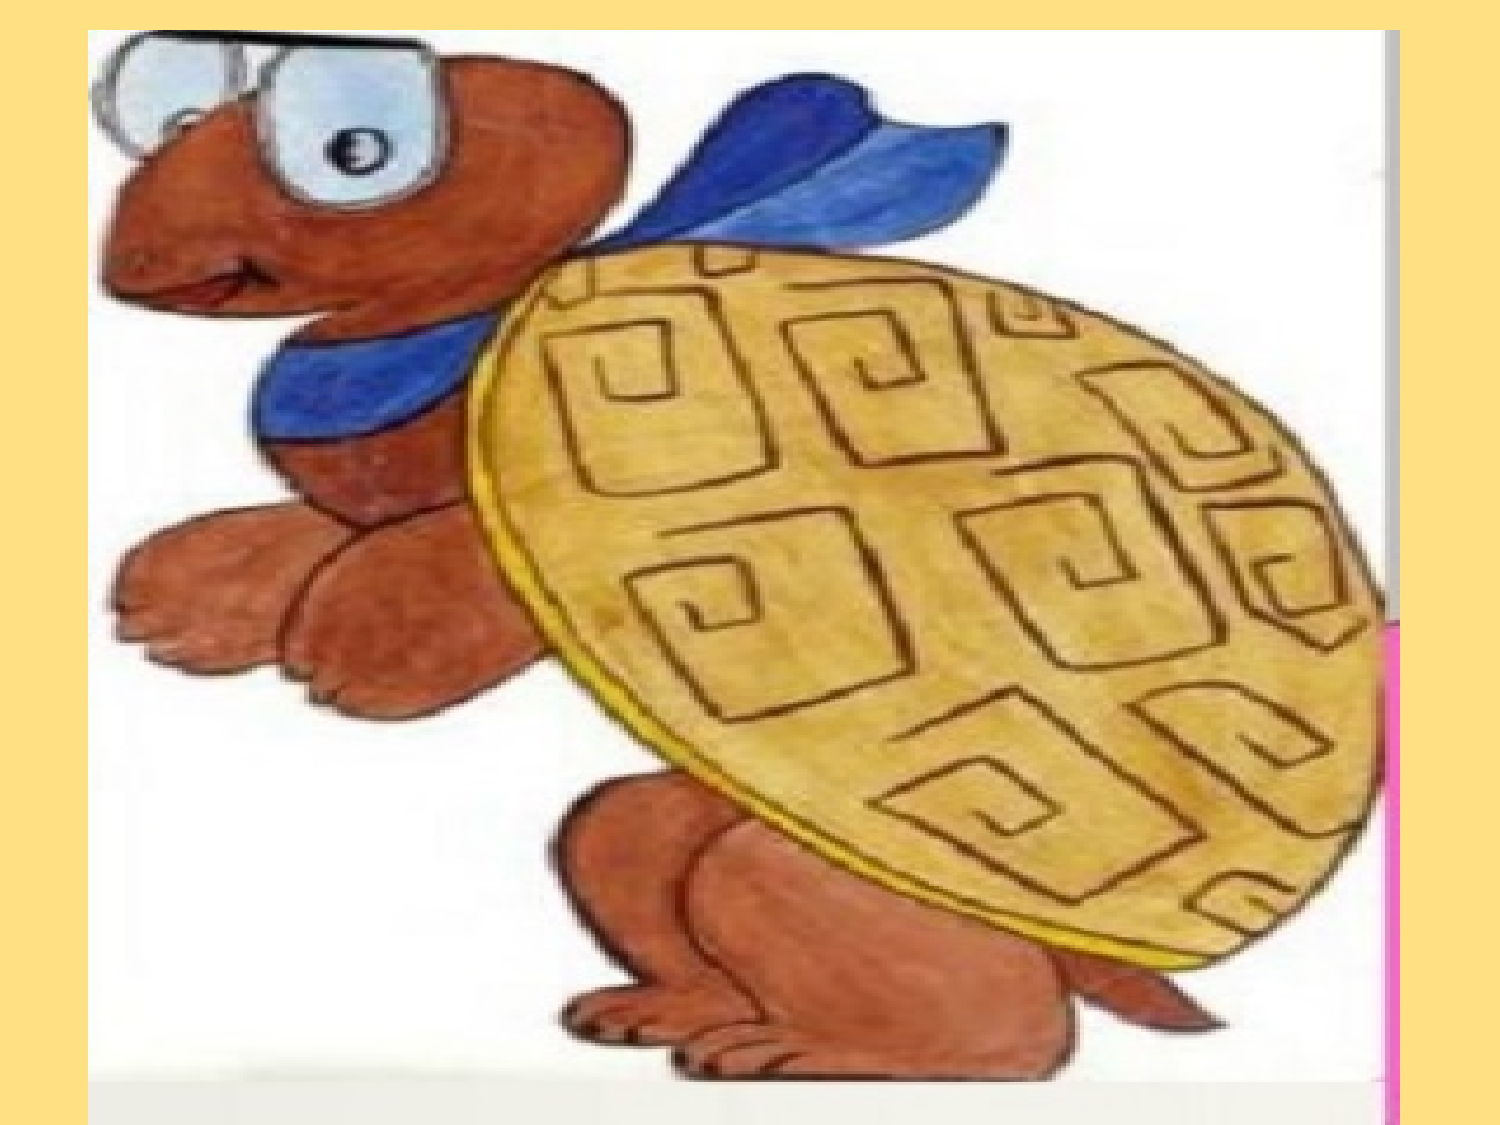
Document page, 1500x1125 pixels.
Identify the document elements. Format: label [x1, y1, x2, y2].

picture [88, 30, 1400, 1125]
